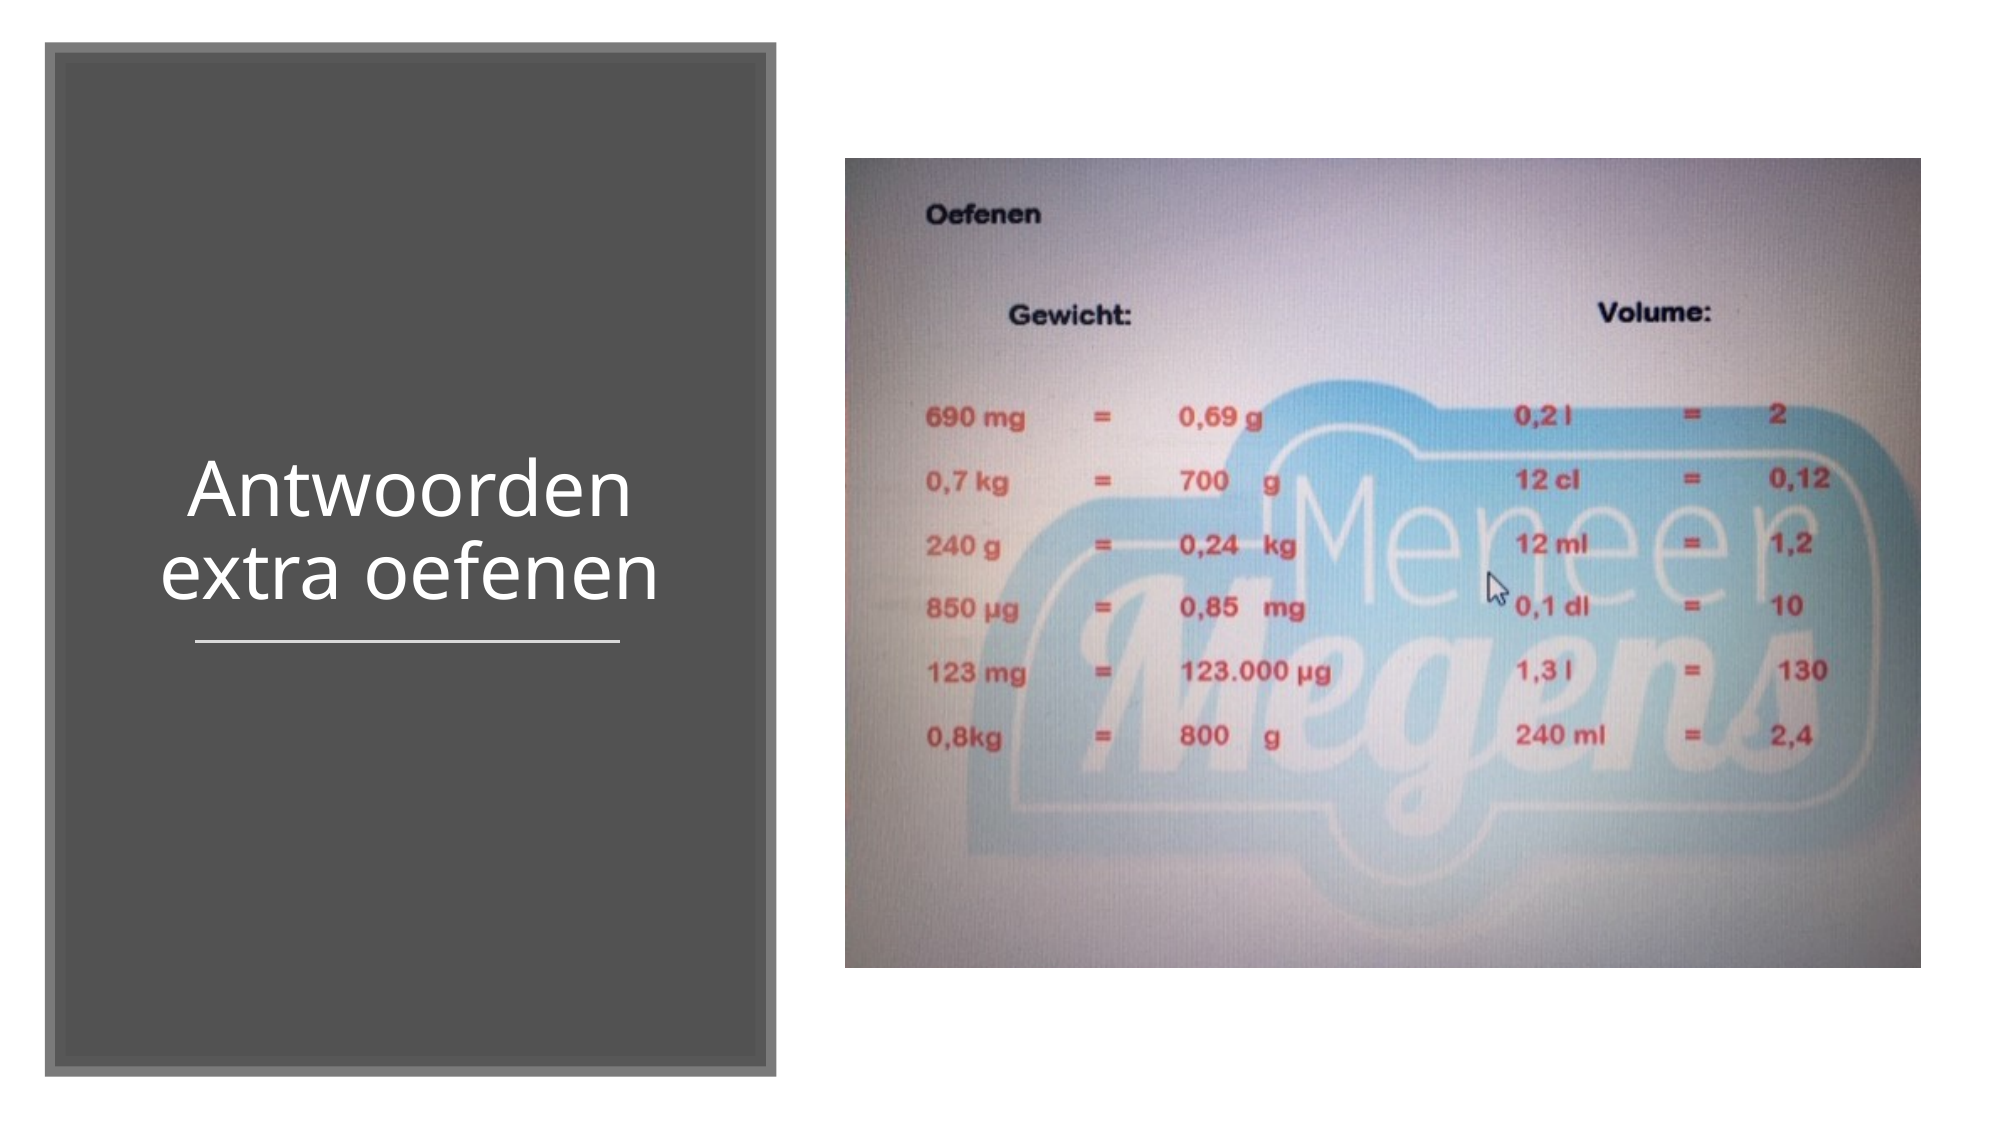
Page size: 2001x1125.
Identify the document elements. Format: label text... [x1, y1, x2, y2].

text_box [54, 52, 767, 1067]
title Antwoorden extra oefenen [110, 149, 711, 624]
picture [845, 158, 1921, 968]
